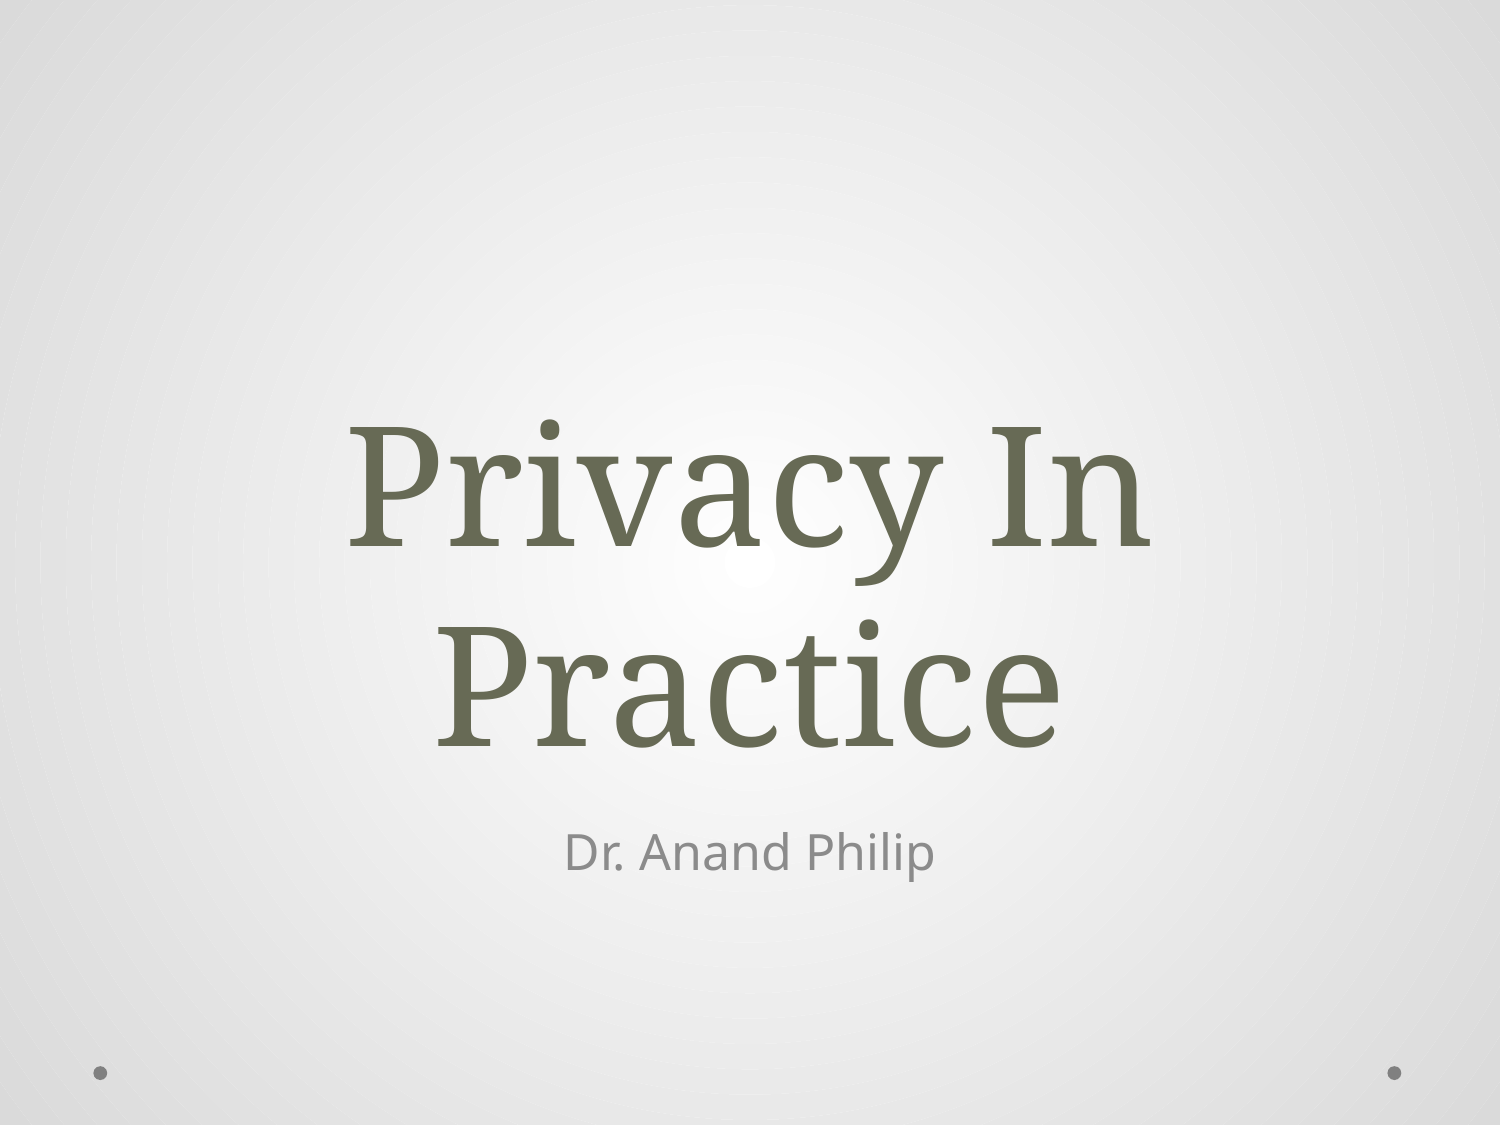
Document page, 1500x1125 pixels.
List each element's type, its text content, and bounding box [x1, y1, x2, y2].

title Privacy In Practice [112, 87, 1388, 788]
subtitle Dr. Anand Philip [225, 812, 1275, 1013]
